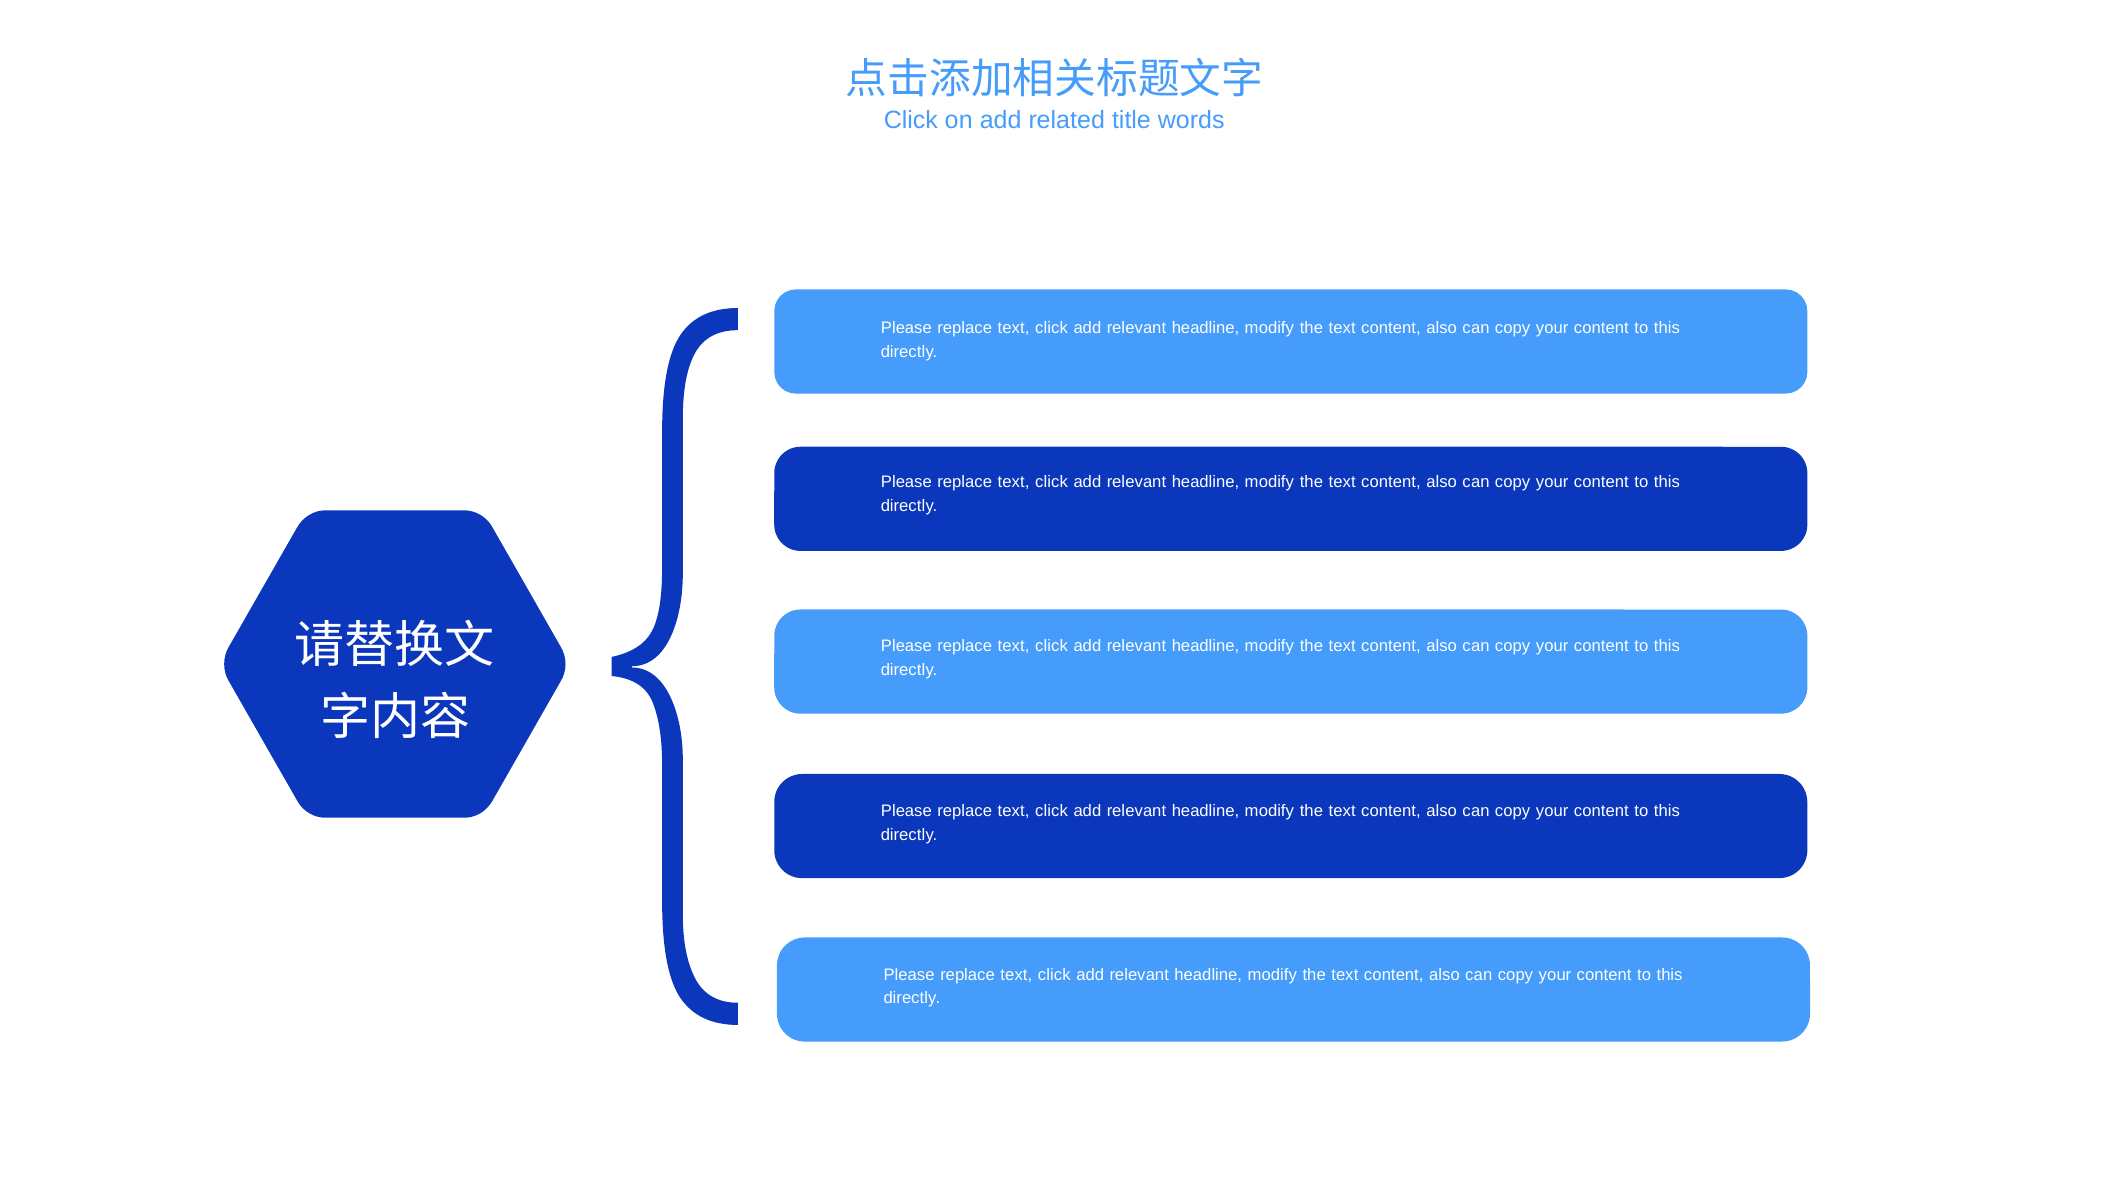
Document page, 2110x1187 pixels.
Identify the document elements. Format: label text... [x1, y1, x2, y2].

text_box 请替换文字内容 [290, 600, 500, 745]
text_box Please replace text, click add relevant headline, modify the text content, also can copy your content to this directly. [880, 312, 1682, 361]
text_box [773, 445, 1809, 552]
text_box Please replace text, click add relevant headline, modify the text content, also can copy your content to this directly. [880, 631, 1682, 680]
text_box [611, 308, 738, 1025]
text_box Please replace text, click add relevant headline, modify the text content, also can copy your content to this directly. [880, 467, 1682, 516]
text_box Please replace text, click add relevant headline, modify the text content, also can copy your content to this directly. [883, 959, 1685, 1008]
text_box [773, 608, 1809, 715]
text_box Please replace text, click add relevant headline, modify the text content, also can copy your content to this directly. [880, 795, 1682, 844]
text_box [224, 510, 566, 818]
text_box [775, 936, 1812, 1043]
text_box Click on add related title words [864, 95, 1246, 158]
text_box [773, 288, 1809, 395]
text_box [773, 772, 1809, 880]
text_box 点击添加相关标题文字 [803, 44, 1307, 107]
